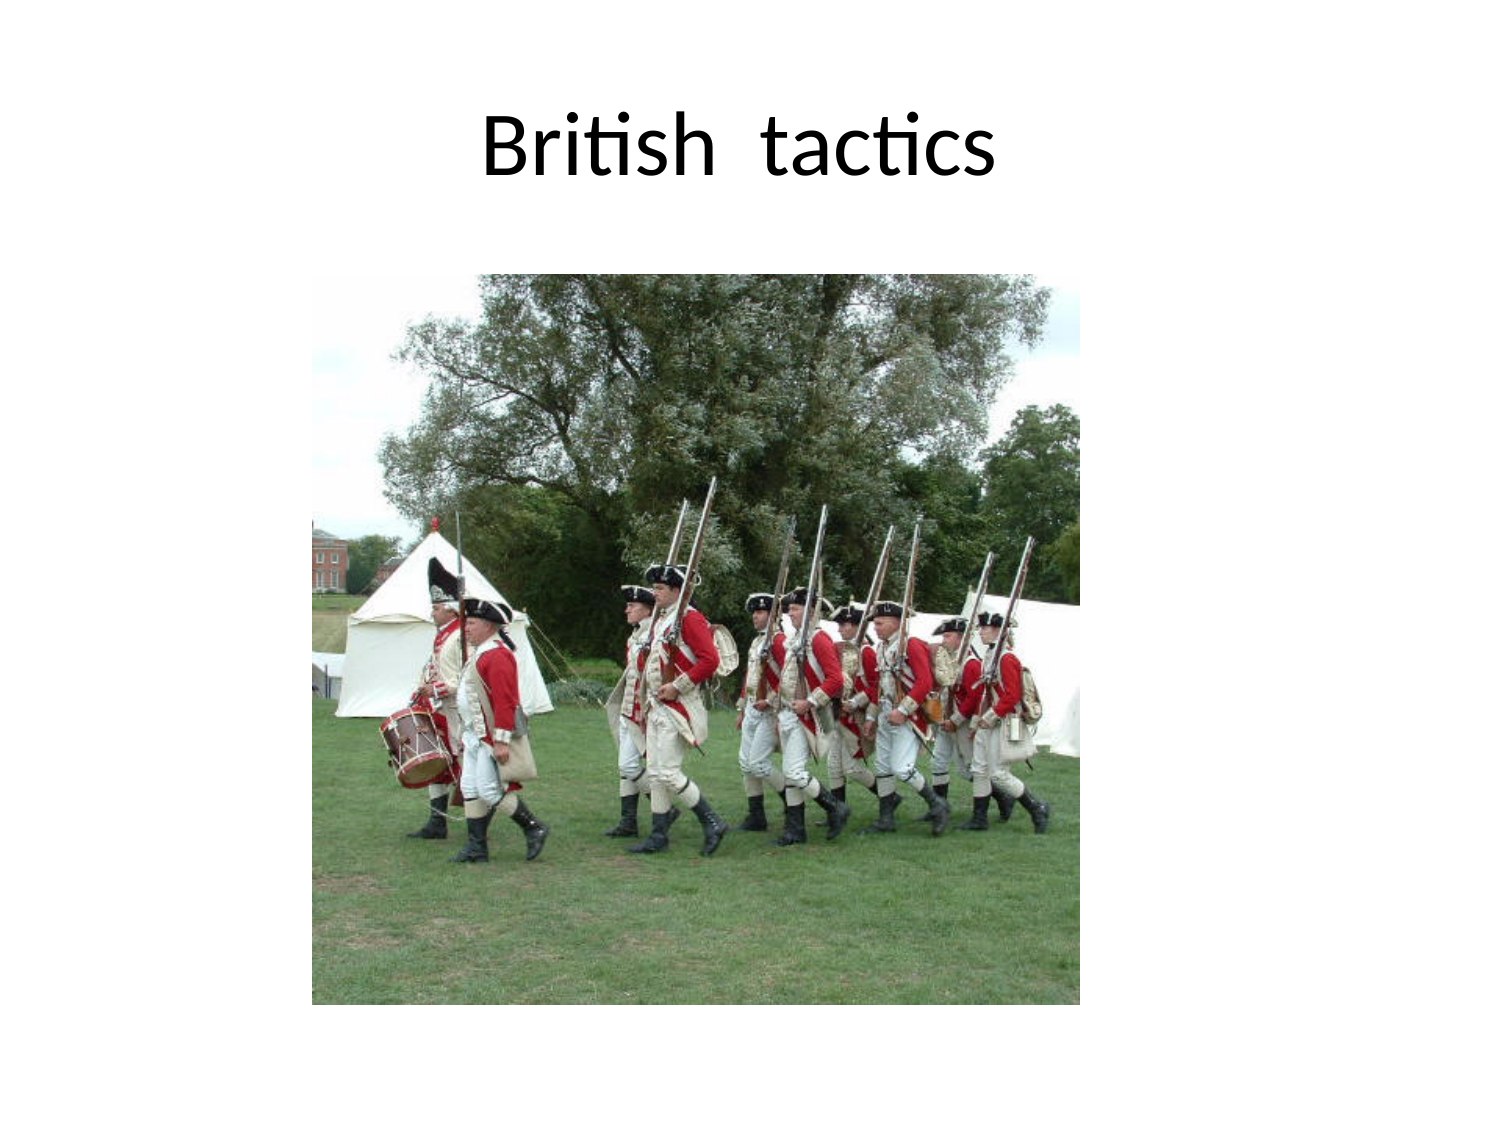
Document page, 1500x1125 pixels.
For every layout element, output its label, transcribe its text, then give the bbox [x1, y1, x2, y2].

title British tactics [74, 44, 1426, 233]
picture [312, 274, 1080, 1005]
